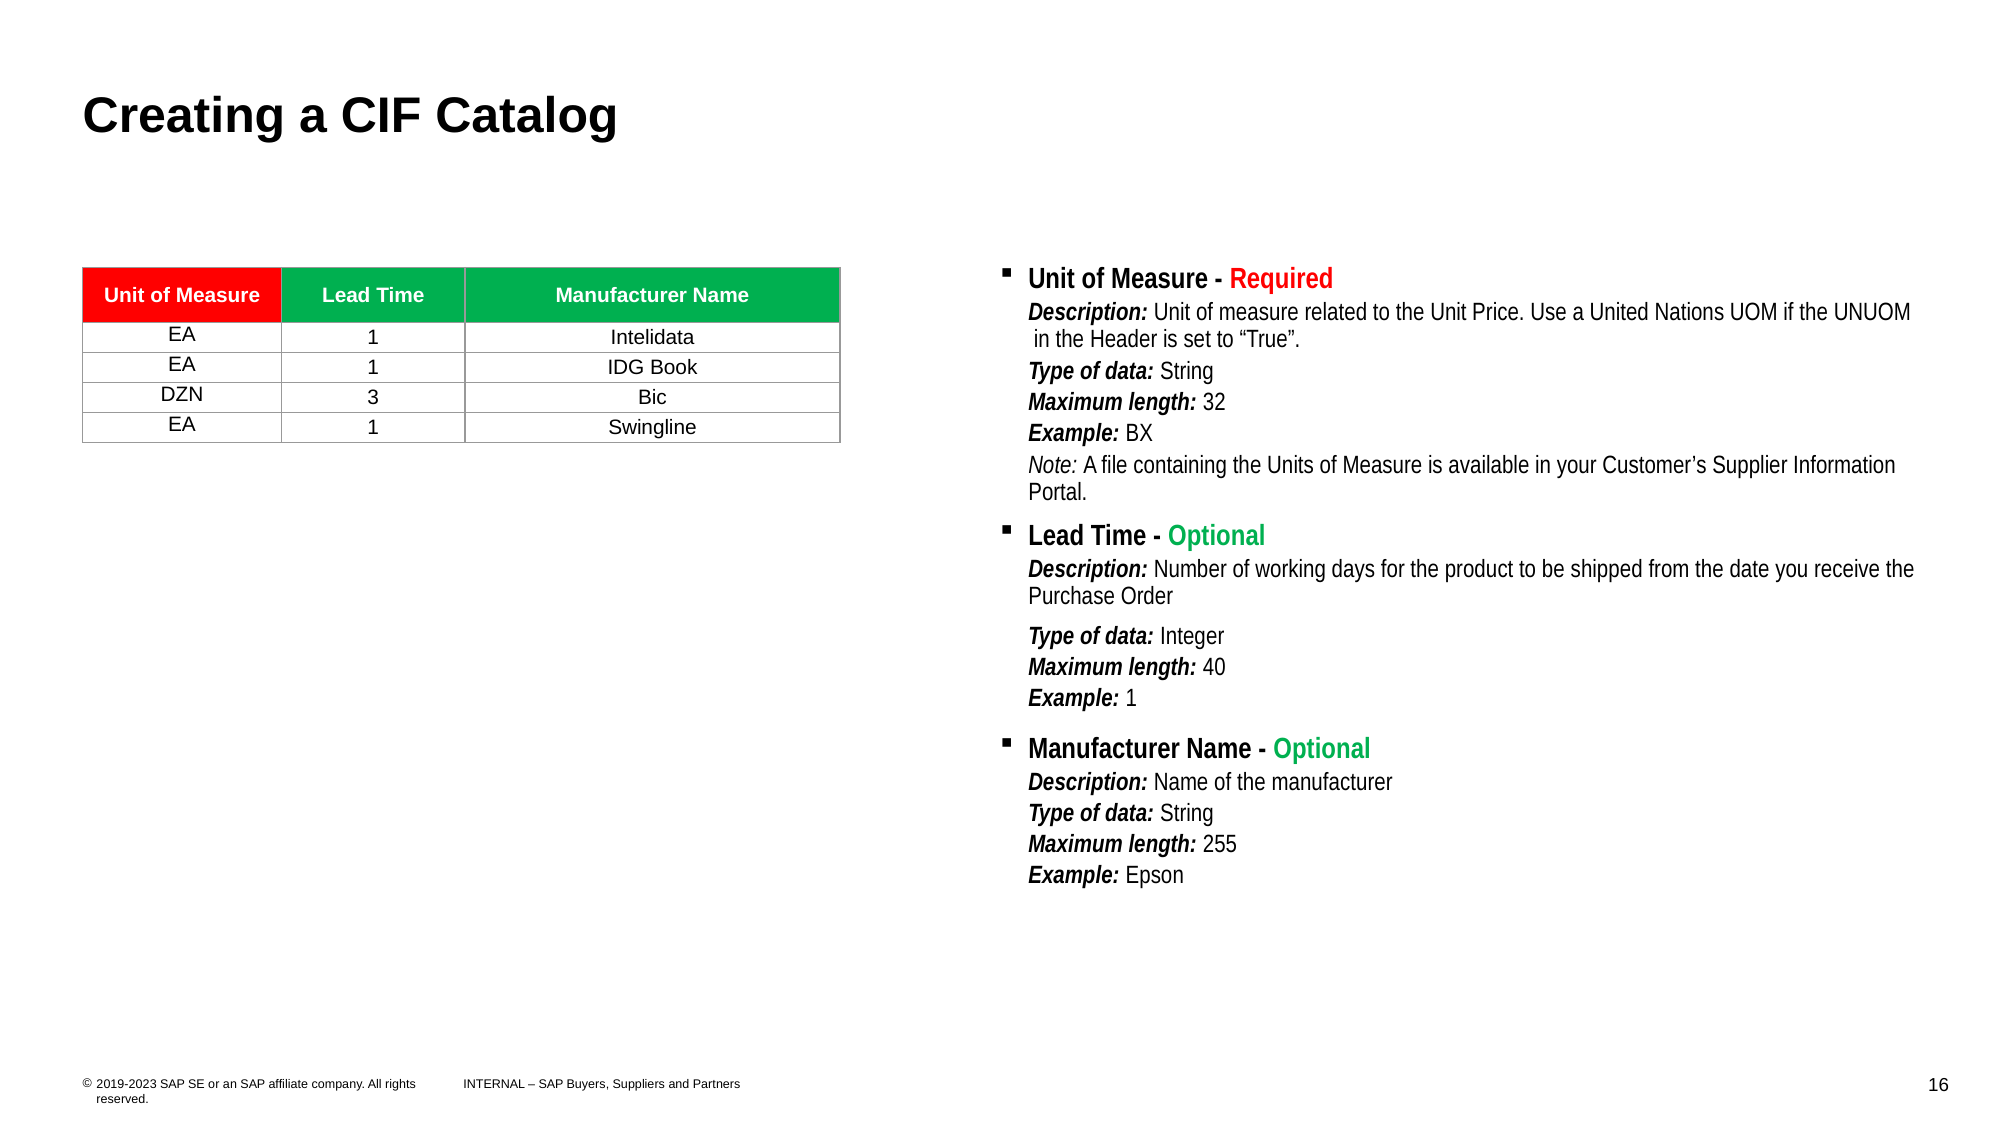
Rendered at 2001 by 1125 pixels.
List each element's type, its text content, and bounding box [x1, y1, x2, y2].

table_cell IDG Book [466, 353, 839, 382]
title Creating a CIF Catalog [82, 82, 1918, 144]
table_cell 3 [282, 383, 464, 412]
table_cell 1 [282, 413, 464, 442]
table_cell EA [83, 323, 281, 352]
table_cell 1 [282, 323, 464, 352]
table_cell EA [83, 353, 281, 382]
table_header Lead Time [282, 268, 464, 322]
table_cell Bic [466, 383, 839, 412]
table_cell 1 [282, 353, 464, 382]
table_header Unit of Measure [83, 268, 281, 322]
table_cell EA [83, 413, 281, 442]
text_box Unit of Measure - Required Description: Unit of measure related to the Unit Price. Use a United Nations UOM if the UNUOM in the Header is set to “True”. Type of data: String Maximum length: 32 Example: BX Note: A file containing the Units of Measure is available in your Customer’s Supplier Information Portal. Lead Time - Optional Description: Number of working days for the product to be shipped from the date you receive the Purchase Order Type of data: Integer Maximum length: 40 Example: 1 Manufacturer Name - Optional Description: Name of the manufacturer Type of data: String Maximum length: 255 Example: Epson [1000, 267, 1918, 890]
table_cell Swingline [466, 413, 839, 442]
table_cell DZN [83, 383, 281, 412]
table_cell Intelidata [466, 323, 839, 352]
table_header Manufacturer Name [466, 268, 839, 322]
